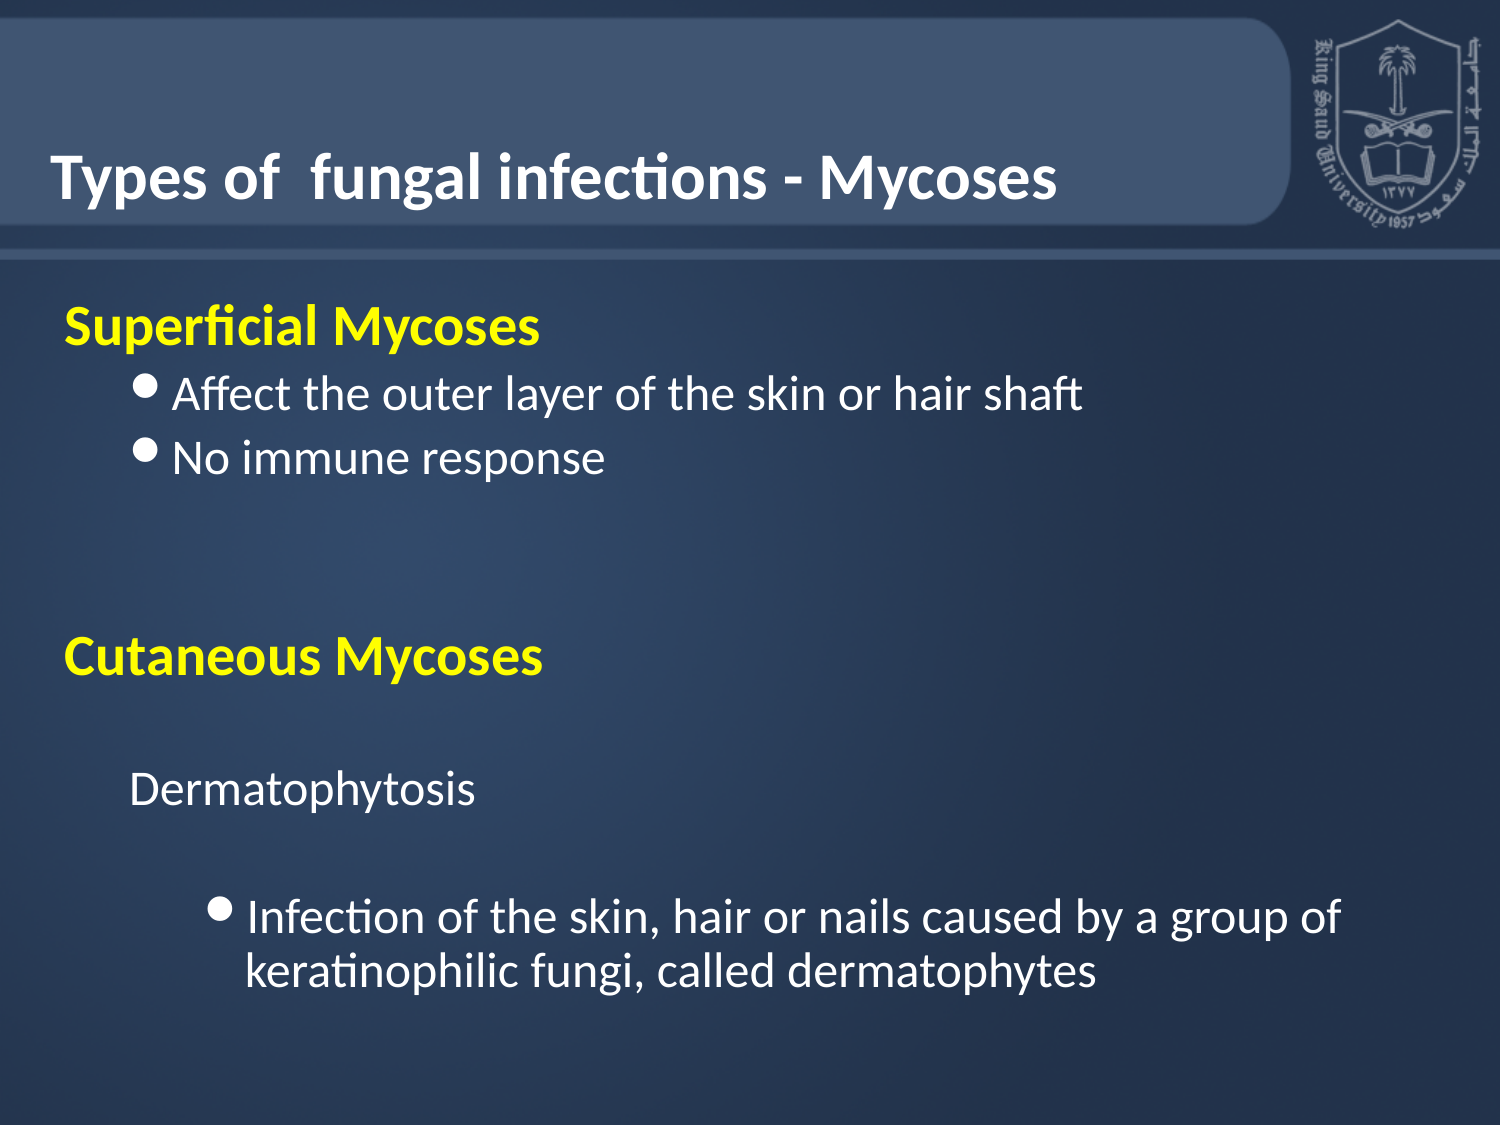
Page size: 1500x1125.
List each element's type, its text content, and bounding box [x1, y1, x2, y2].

picture [0, 0, 1500, 1125]
title Types of fungal infections - Mycoses [49, 37, 1339, 213]
text_box Superficial Mycoses Affect the outer layer of the skin or hair shaft No immune response Cutaneous Mycoses Dermatophytosis Infection of the skin, hair or nails caused by a group of keratinophilic fungi, called dermatophytes [49, 287, 1463, 1038]
